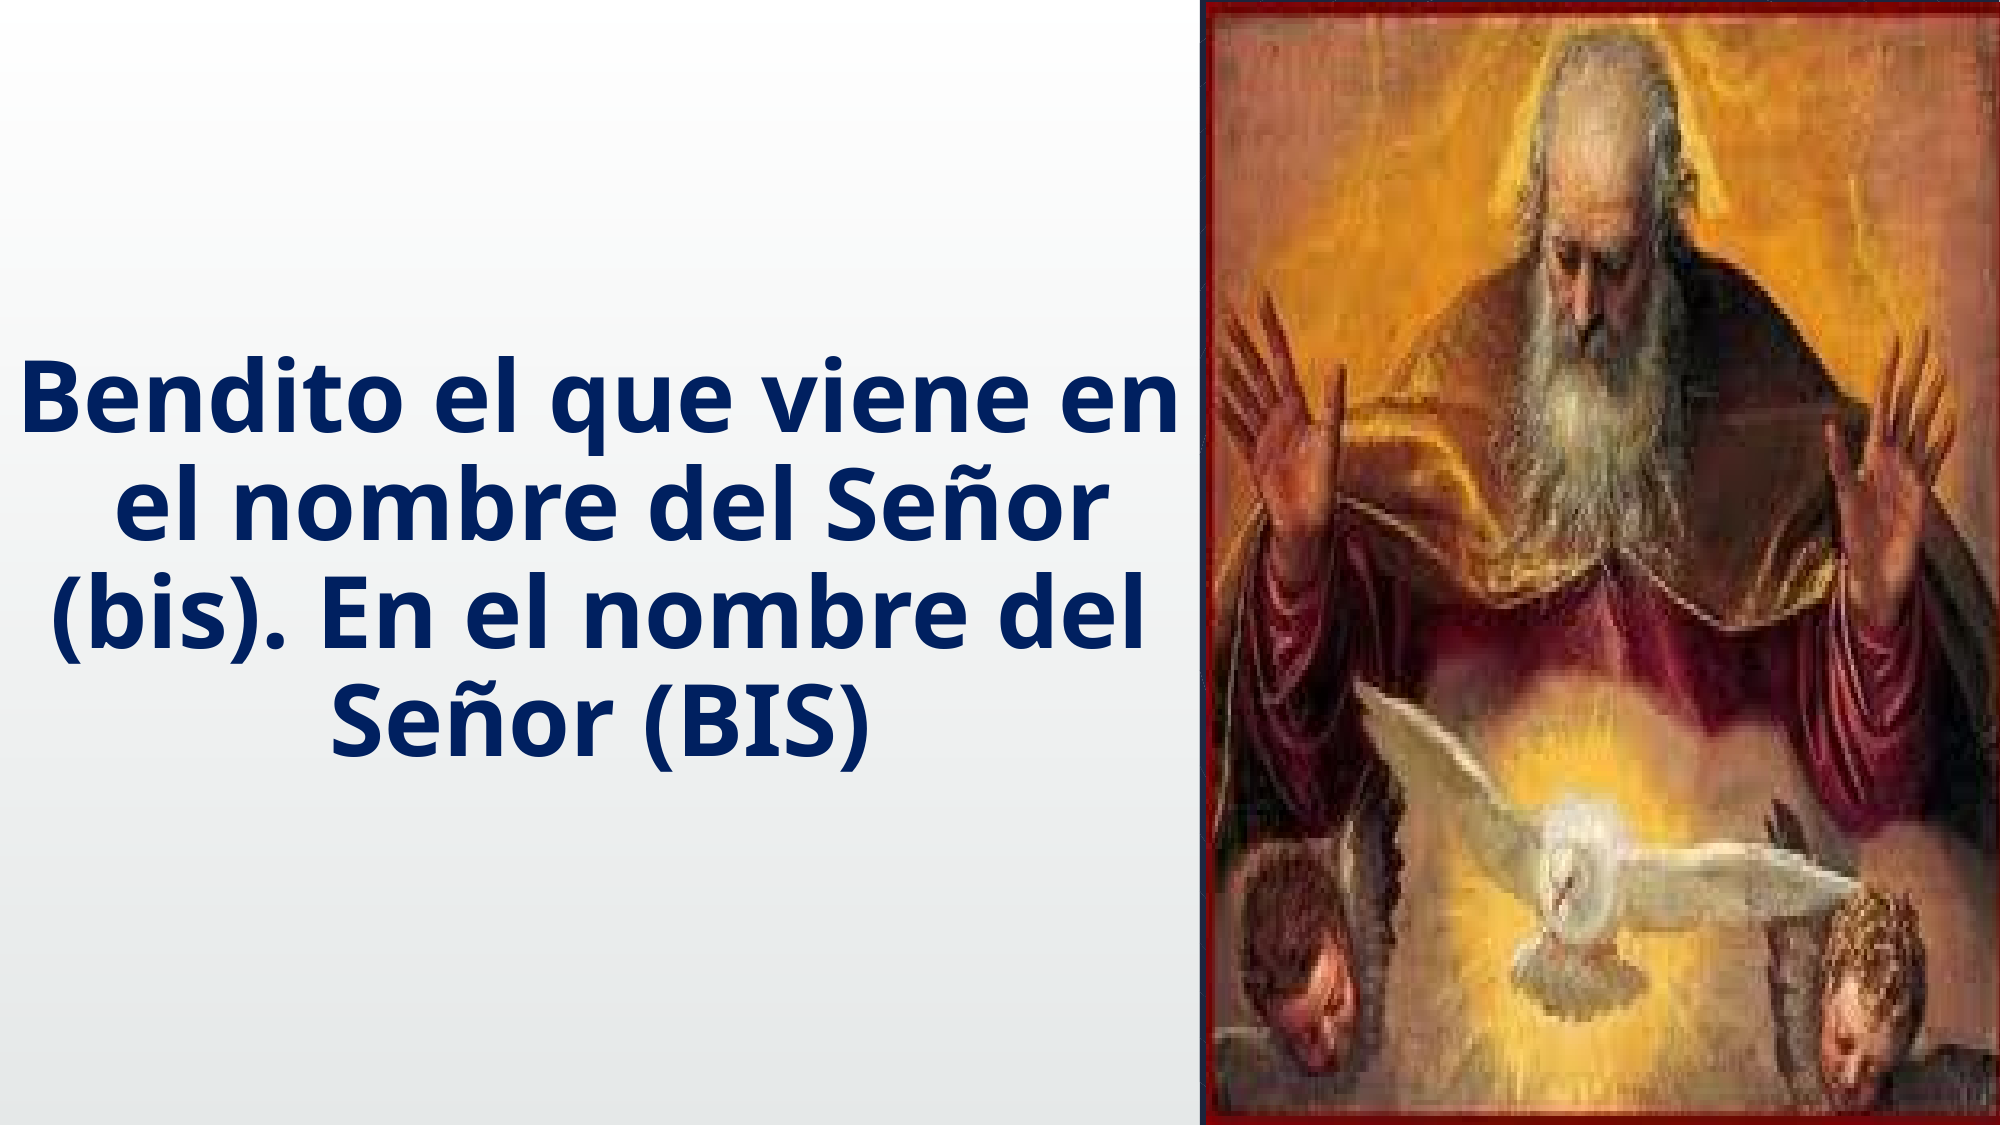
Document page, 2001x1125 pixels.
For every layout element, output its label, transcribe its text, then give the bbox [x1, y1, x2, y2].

title Bendito el que viene en el nombre del Señor (bis). En el nombre del Señor (BIS) [0, 0, 1201, 1125]
picture [1200, 2, 2000, 1125]
